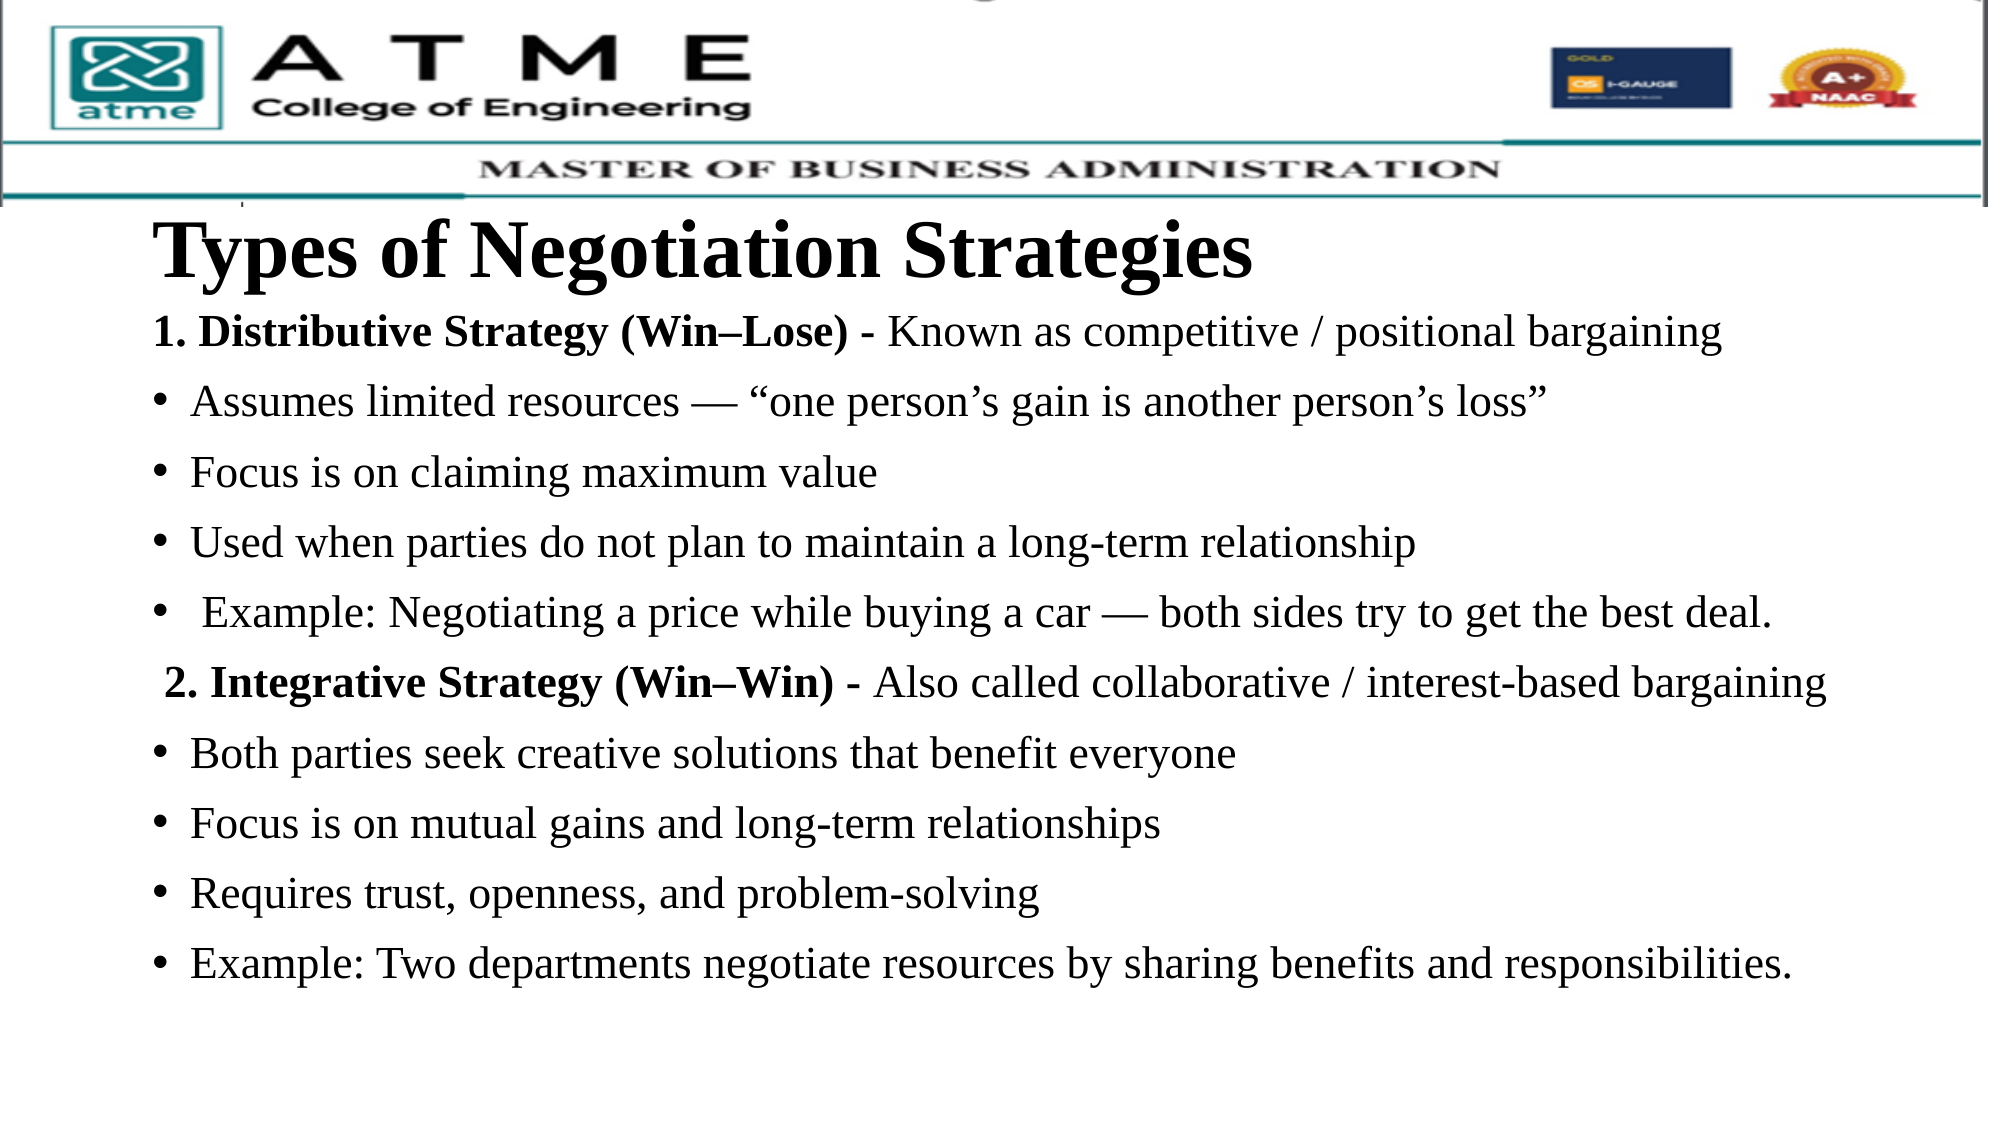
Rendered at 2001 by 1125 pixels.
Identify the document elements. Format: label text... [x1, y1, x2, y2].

list 1. Distributive Strategy (Win–Lose) - Known as competitive / positional bargaining Assumes limited resources — “one person’s gain is another person’s loss” Focus is on claiming maximum value Used when parties do not plan to maintain a long-term relationship Example: Negotiating a price while buying a car — both sides try to get the best deal. 2. Integrative Strategy (Win–Win) - Also called collaborative / interest-based bargaining Both parties seek creative solutions that benefit everyone Focus is on mutual gains and long-term relationships Requires trust, openness, and problem-solving Example: Two departments negotiate resources by sharing benefits and responsibilities. [137, 299, 1863, 1070]
title Types of Negotiation Strategies [137, 142, 1863, 299]
picture [0, 0, 1988, 207]
